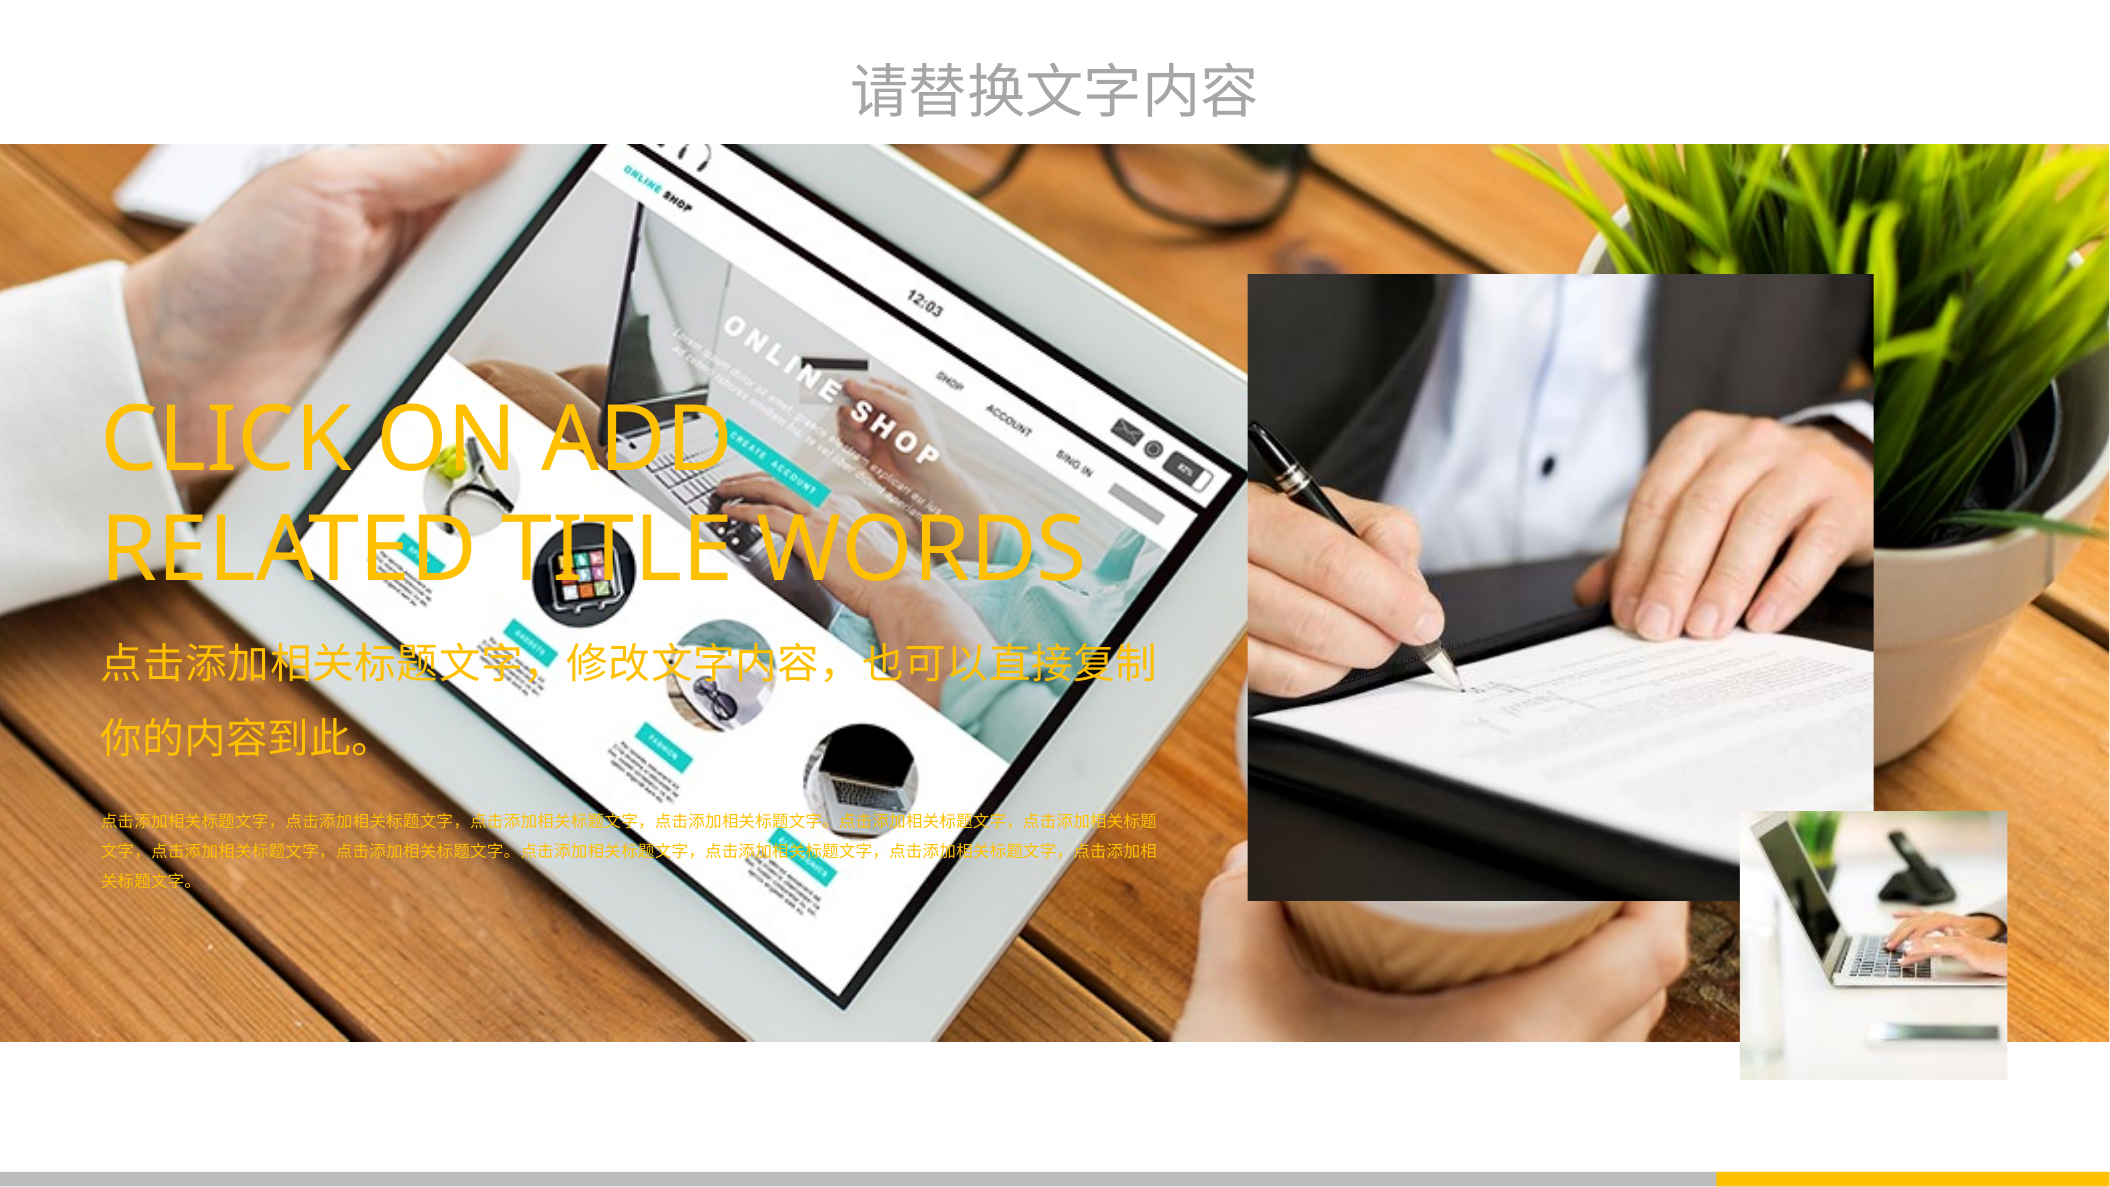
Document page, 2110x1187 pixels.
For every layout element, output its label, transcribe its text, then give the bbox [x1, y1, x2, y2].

text_box 请替换文字内容 [820, 32, 1289, 124]
text_box 点击添加相关标题文字，修改文字内容，也可以直接复制你的内容到此。 点击添加相关标题文字，点击添加相关标题文字，点击添加相关标题文字，点击添加相关标题文字。点击添加相关标题文字，点击添加相关标题文字，点击添加相关标题文字，点击添加相关标题文字。点击添加相关标题文字，点击添加相关标题文字，点击添加相关标题文字，点击添加相关标题文字。 [86, 604, 1173, 899]
text_box [1739, 811, 2008, 1080]
text_box CLICK ON ADD RELATED TITLE WORDS [86, 371, 1173, 604]
text_box [0, 143, 2110, 1043]
text_box [1247, 273, 1875, 901]
